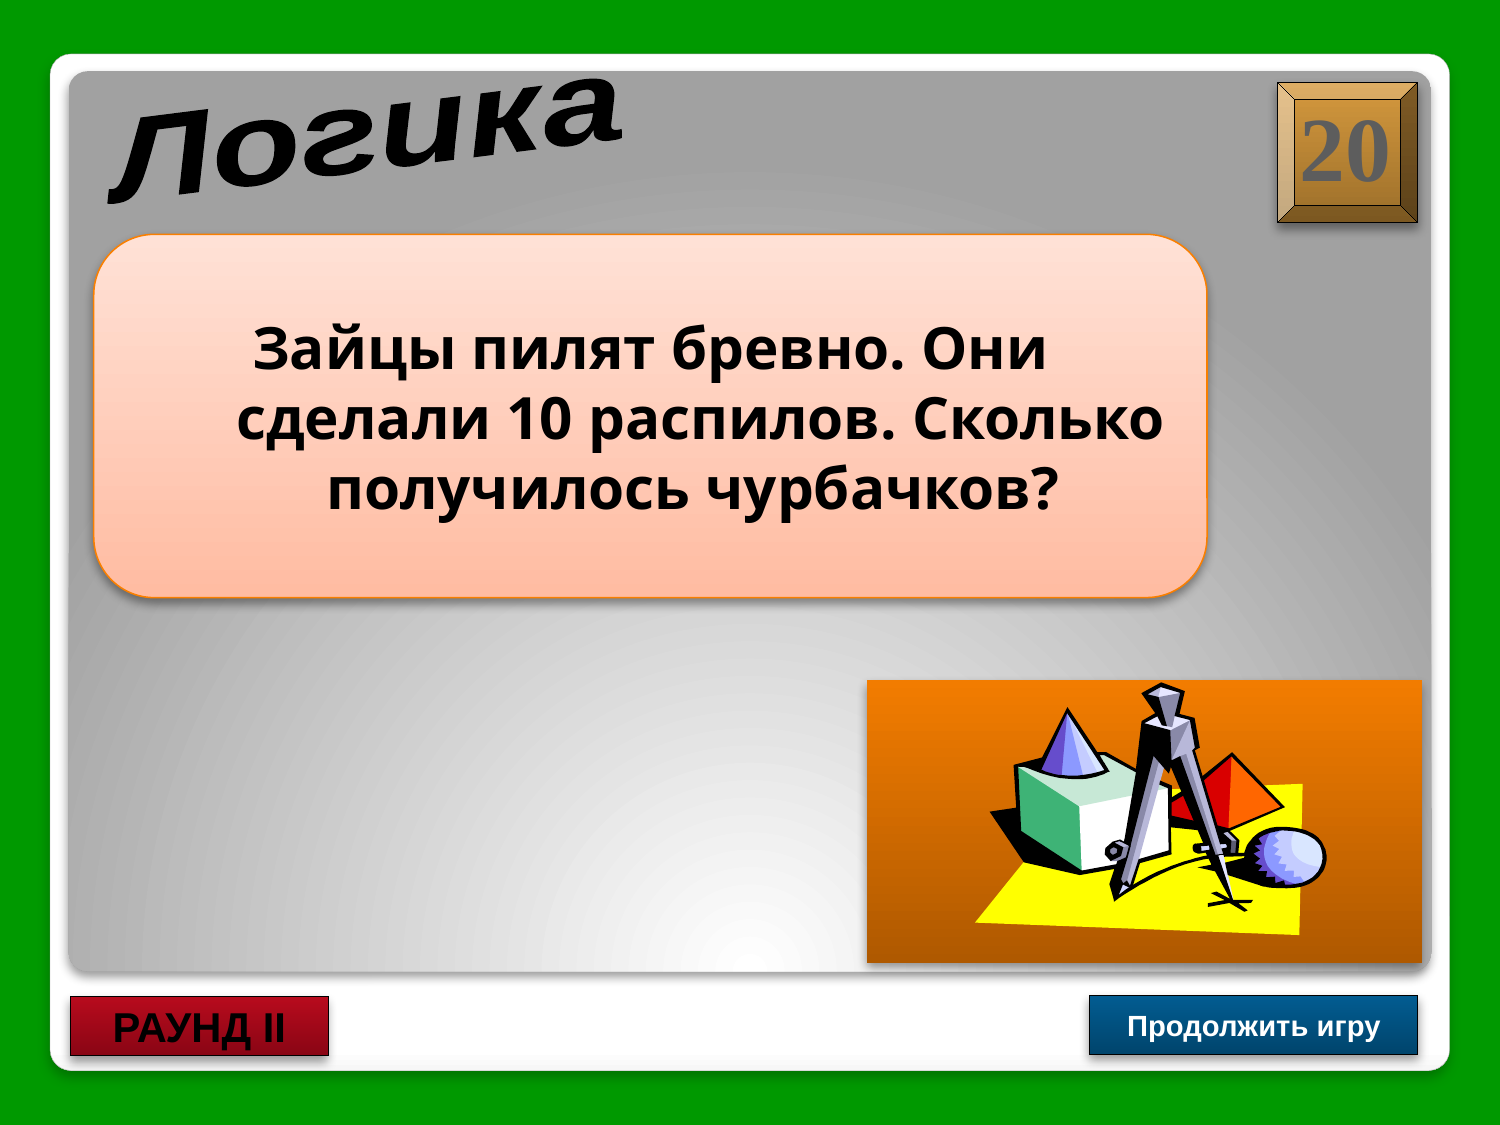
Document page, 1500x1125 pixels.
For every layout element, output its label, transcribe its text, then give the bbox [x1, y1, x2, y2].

text_box Зайцы пилят бревно. Они сделали 10 распилов. Сколько получилось чурбачков? [92, 233, 1208, 599]
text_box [866, 679, 1423, 964]
text_box РАУНД II [70, 996, 329, 1056]
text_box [1277, 81, 1419, 223]
text_box Продолжить игру [1089, 995, 1418, 1055]
